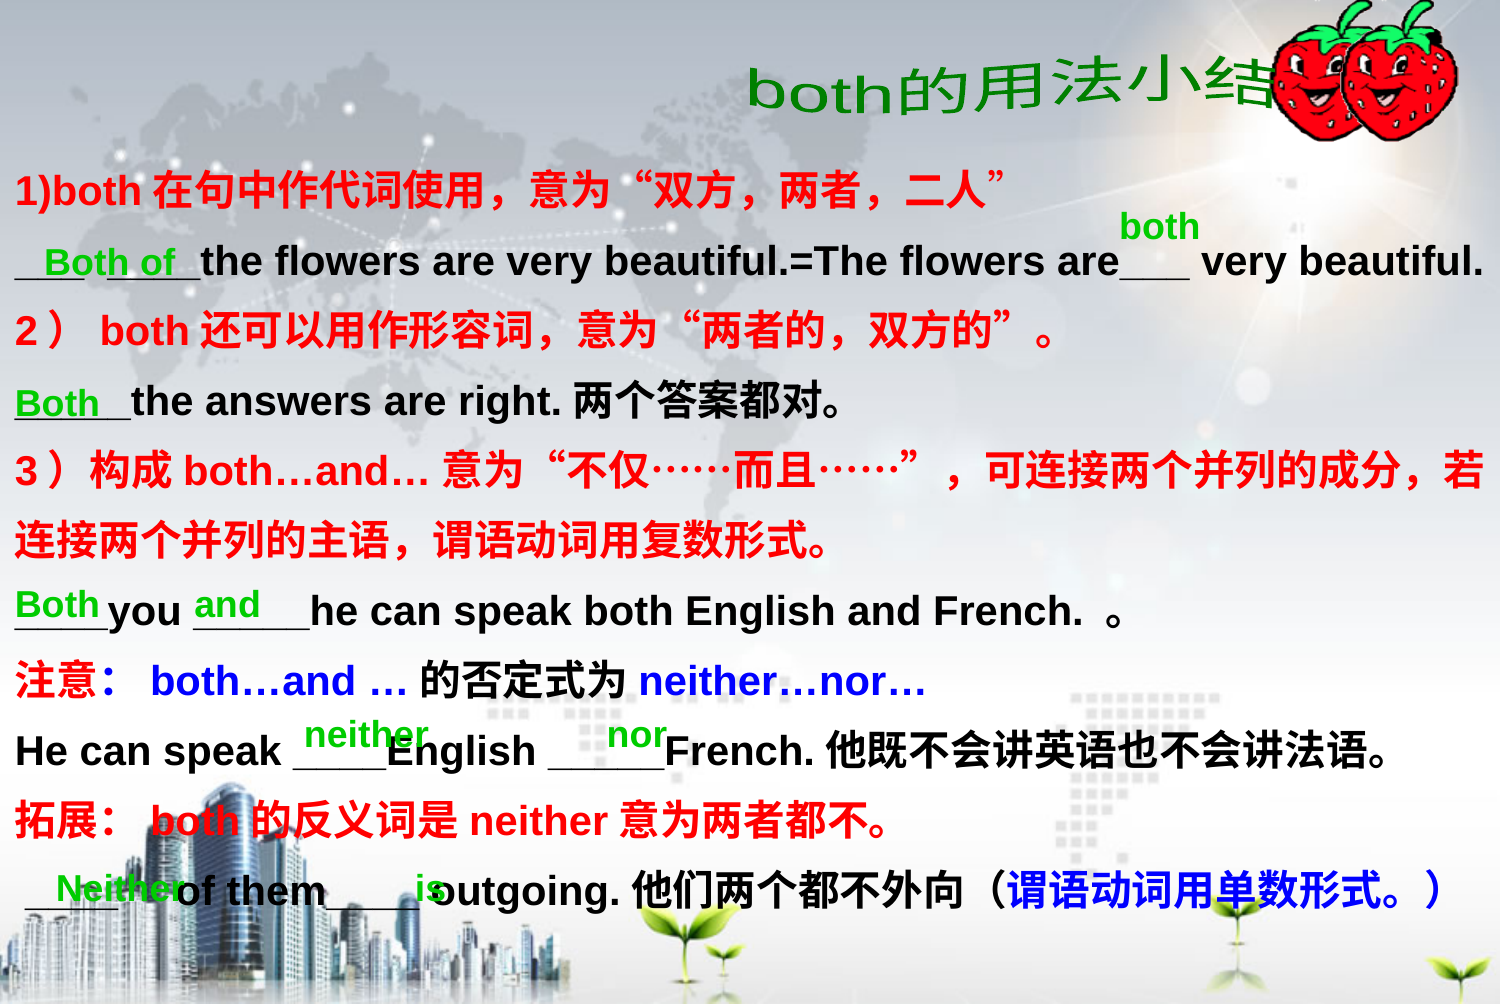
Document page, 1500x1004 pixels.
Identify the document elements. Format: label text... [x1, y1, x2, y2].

text_box both [1104, 194, 1339, 255]
picture [858, 76, 863, 86]
picture [1162, 55, 1167, 86]
picture [0, 0, 1500, 142]
text_box Both and [0, 572, 288, 633]
text_box Neither is [41, 856, 484, 917]
text_box 1)both在句中作代词使用，意为“双方，两者，二人” ___ ____the flowers are very beautiful.=The flowers are___ very beautiful. 2）both还可以用作形容词，意为“两者的，双方的”。 _____the answers are right.两个答案都对。 3）构成both…and…意为“不仅……而且……”，可连接两个并列的成分，若连接两个并列的主语，谓语动词用复数形式。 ____you _____he can speak both English and French. 。 注意：both…and …的否定式为neither…nor… He can speak ____English _____French.他既不会讲英语也不会讲法语。 拓展：both的反义词是neither意为两者都不。 ____ of them____ outgoing.他们两个都不外向（谓语动词用单数形式。） [0, 86, 1500, 922]
picture [0, 922, 1500, 1004]
text_box neither nor [289, 702, 716, 763]
text_box Both of [29, 230, 197, 290]
text_box Both [0, 372, 130, 432]
